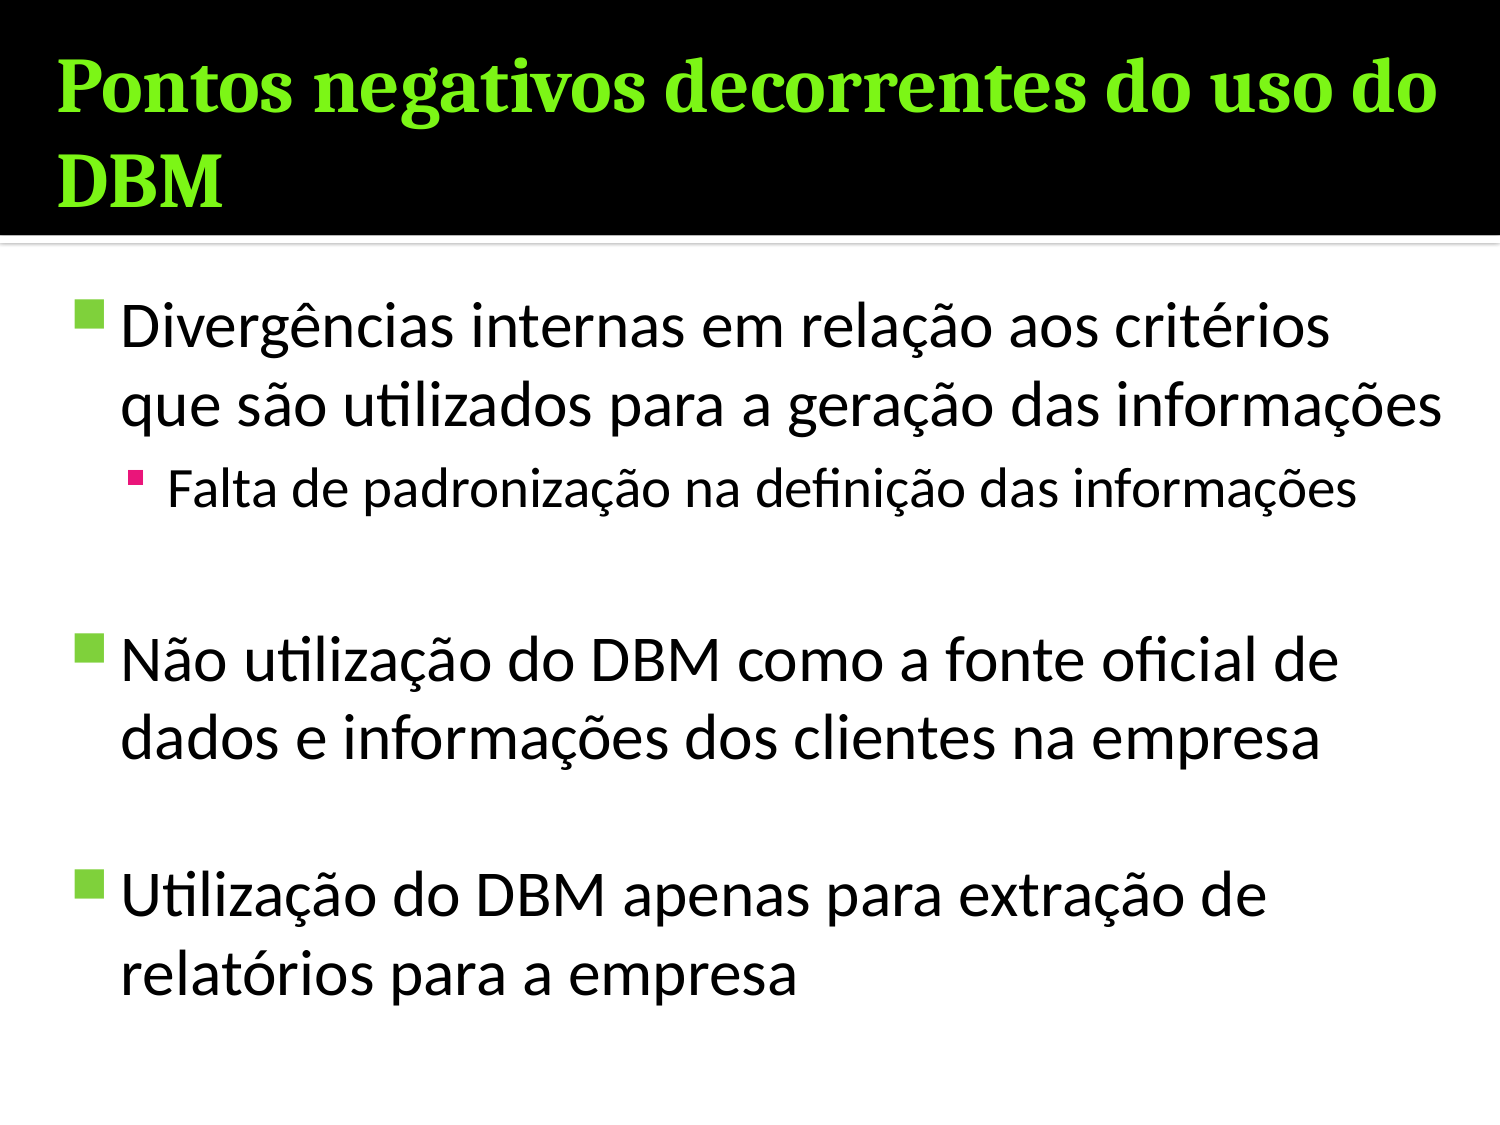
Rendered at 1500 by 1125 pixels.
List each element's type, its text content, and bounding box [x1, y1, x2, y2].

title Pontos negativos decorrentes do uso do DBM [41, 25, 1459, 231]
list Divergências internas em relação aos critérios que são utilizados para a geração das informações Falta de padronização na definição das informações Não utilização do DBM como a fonte oficial de dados e informações dos clientes na empresa Utilização do DBM apenas para extração de relatórios para a empresa [41, 267, 1459, 1094]
